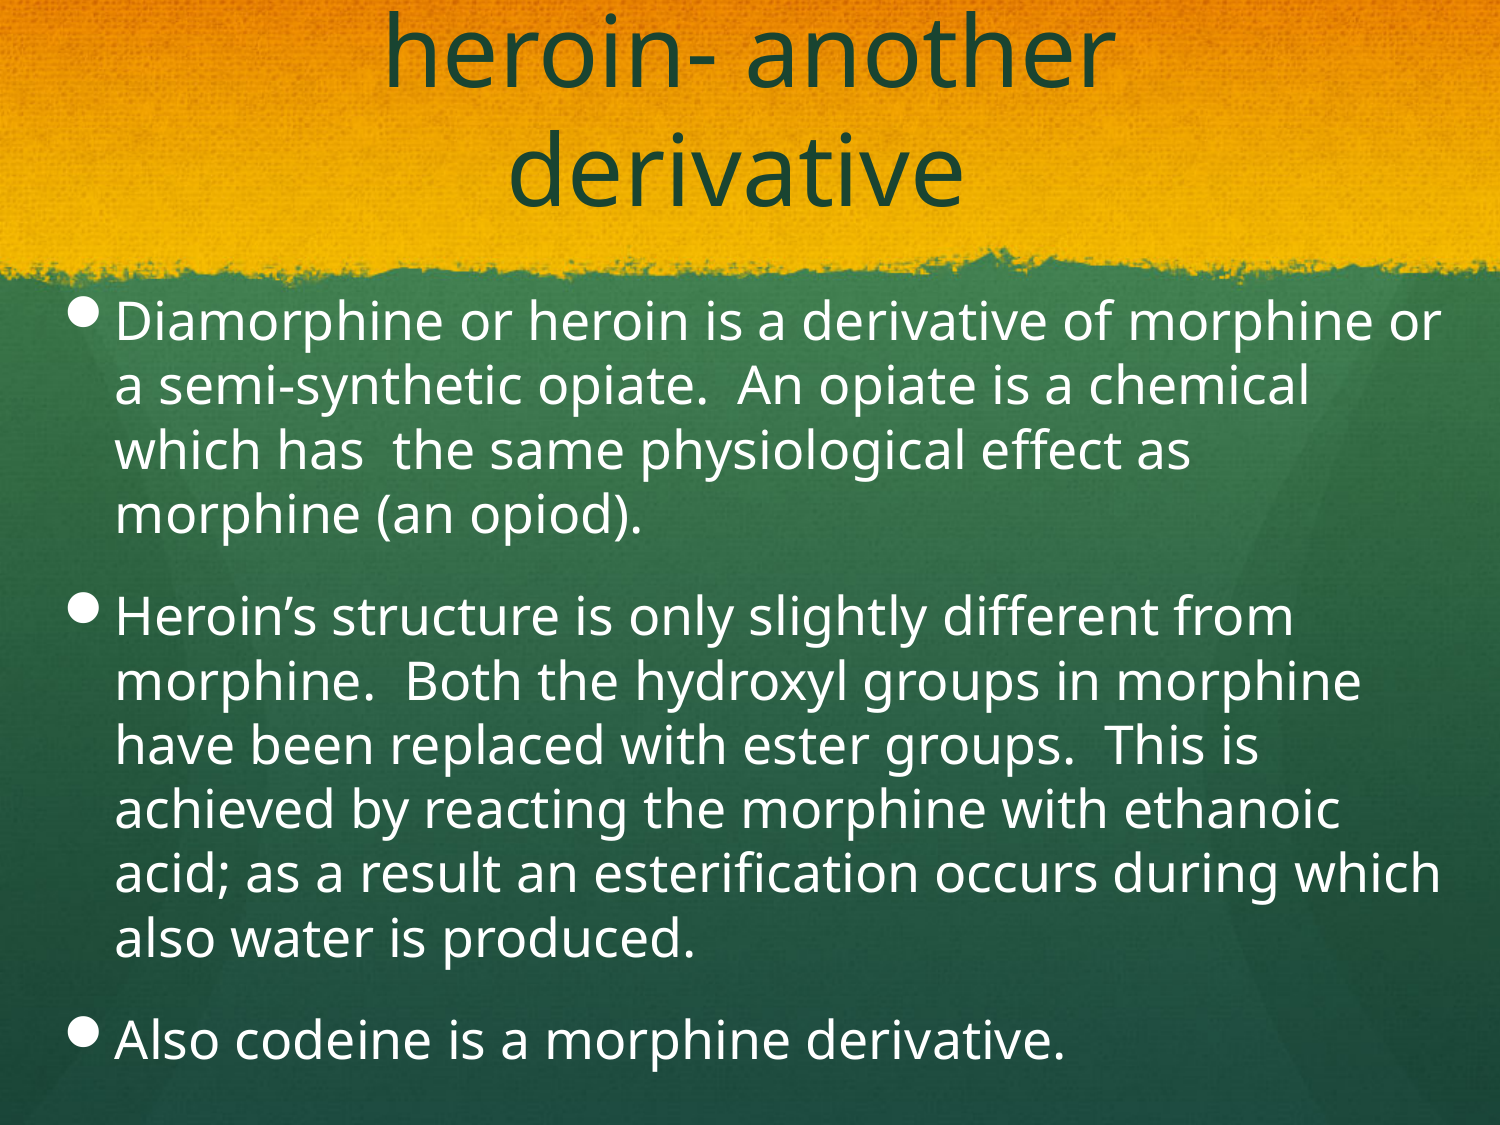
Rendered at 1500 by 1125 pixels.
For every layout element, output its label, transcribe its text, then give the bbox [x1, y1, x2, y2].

picture [0, 0, 1500, 1125]
list Diamorphine or heroin is a derivative of morphine or a semi-synthetic opiate. An opiate is a chemical which has the same physiological effect as morphine (an opiod). Heroin’s structure is only slightly different from morphine. Both the hydroxyl groups in morphine have been replaced with ester groups. This is achieved by reacting the morphine with ethanoic acid; as a result an esterification occurs during which also water is produced. Also codeine is a morphine derivative. [48, 279, 1461, 1091]
title heroin- another derivative [125, 13, 1375, 201]
